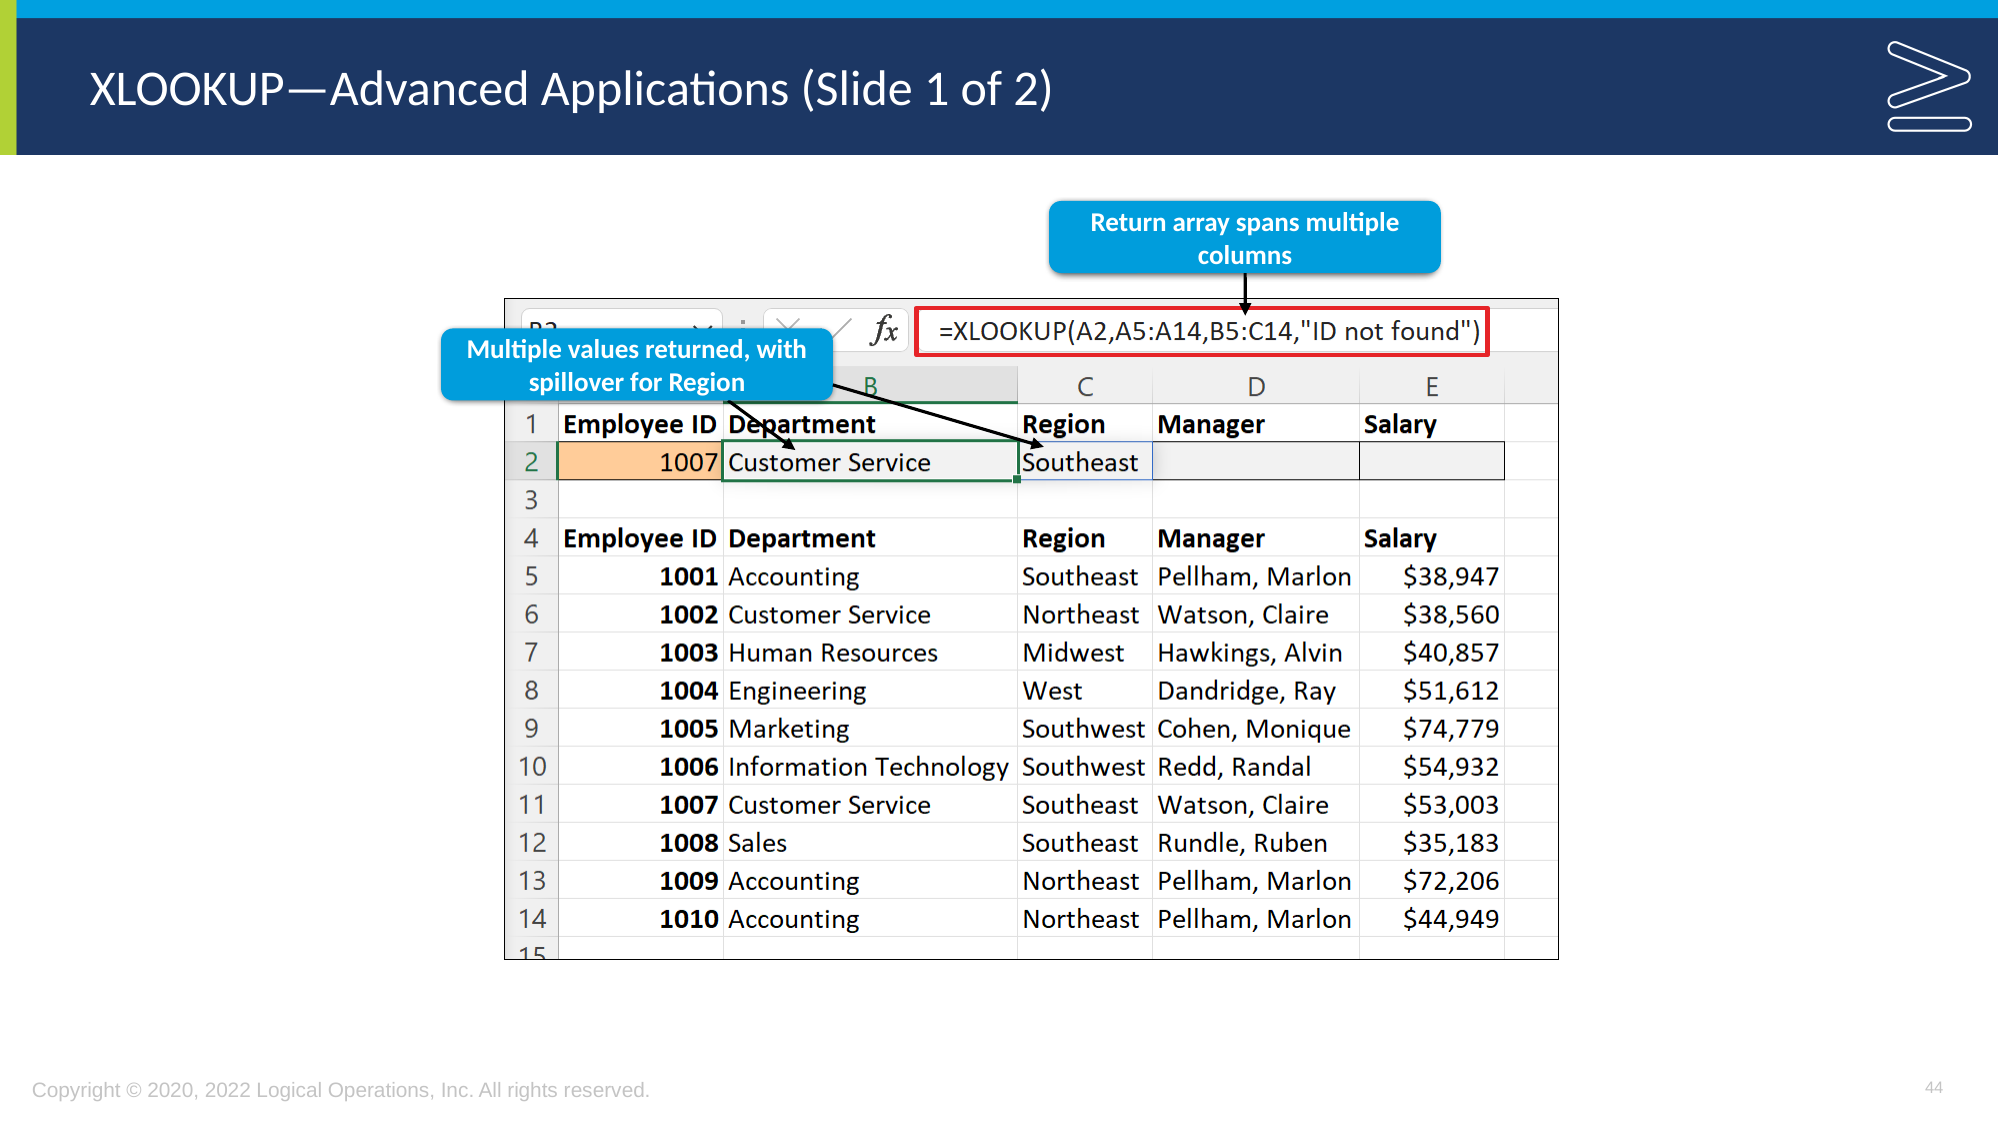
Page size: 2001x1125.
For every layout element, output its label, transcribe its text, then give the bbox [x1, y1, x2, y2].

picture [0, 0, 74, 155]
picture [1850, 19, 1998, 155]
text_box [440, 200, 1560, 960]
slide_number 44 [1491, 1057, 1959, 1118]
title XLOOKUP—Advanced Applications (Slide 1 of 2) [74, 16, 1850, 155]
